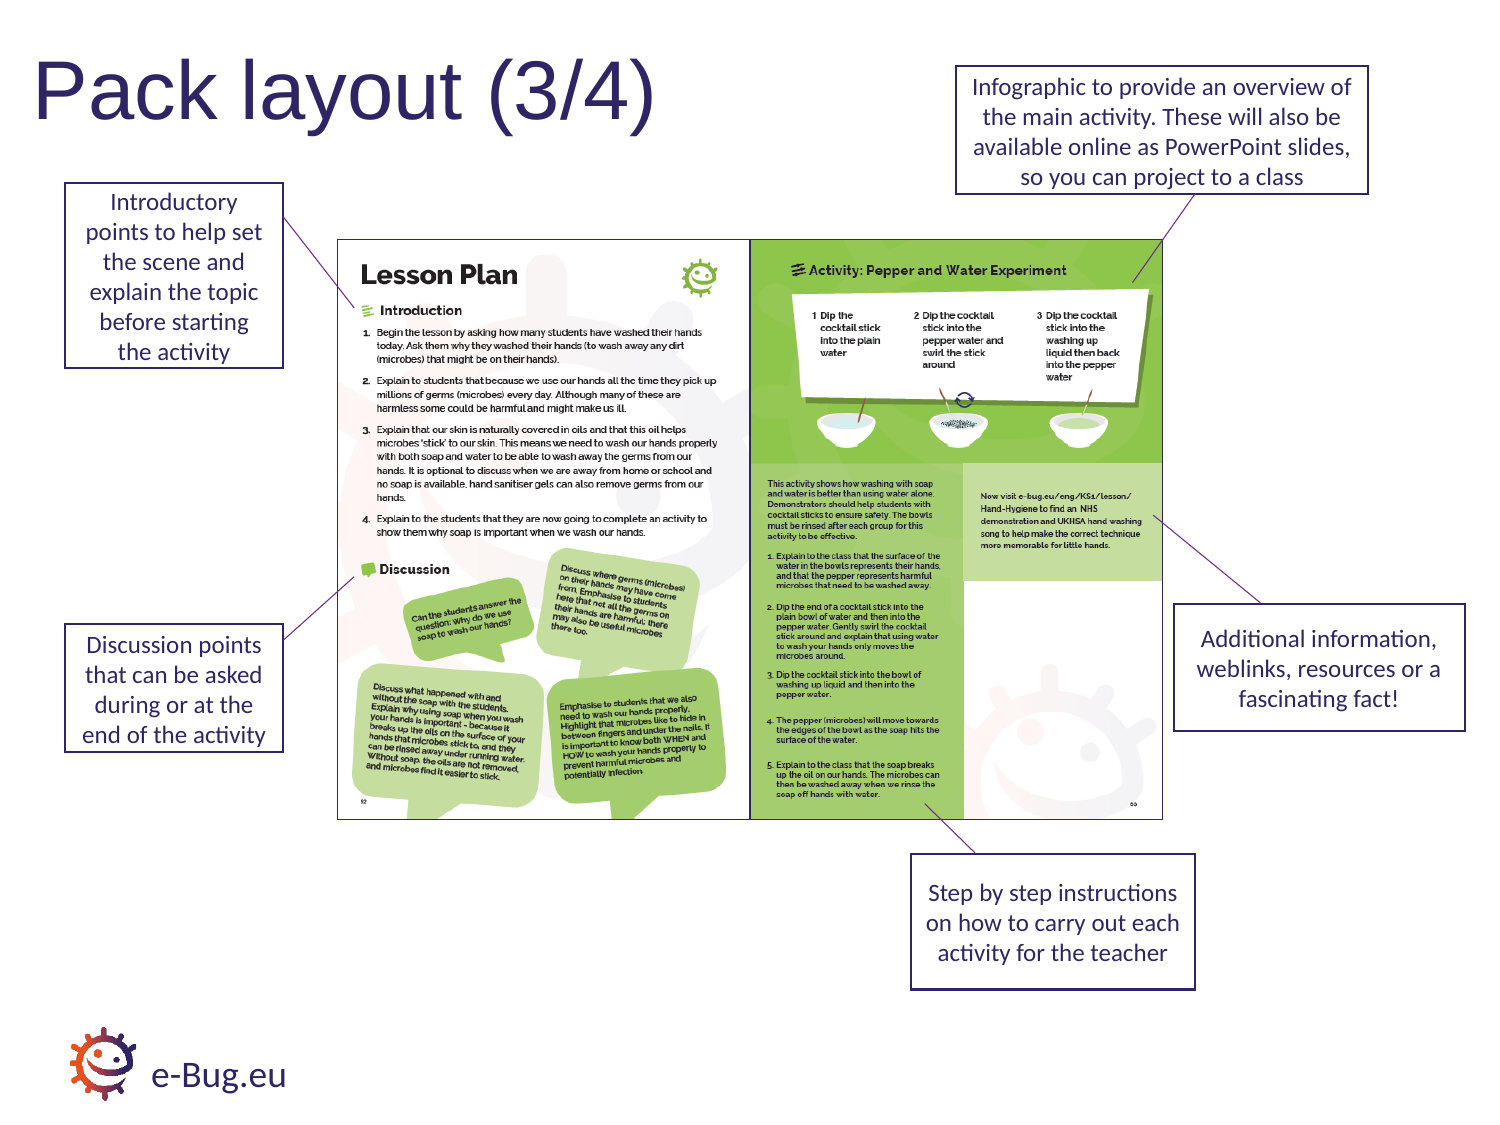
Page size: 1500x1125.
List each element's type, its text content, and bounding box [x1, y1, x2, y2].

footer e-Bug.eu [136, 1042, 643, 1103]
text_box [1153, 515, 1261, 603]
text_box Discussion points that can be asked during or at the end of the activity [64, 623, 284, 753]
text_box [283, 216, 355, 308]
text_box Introductory points to help set the scene and explain the topic before starting the activity [64, 202, 284, 369]
text_box Infographic to provide an overview of the main activity. These will also be available online as PowerPoint slides, so you can project to a class [1312, 65, 1369, 195]
picture [337, 239, 1163, 820]
picture [69, 1027, 137, 1103]
title Pack layout (3/4) [17, 0, 1312, 202]
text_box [924, 803, 975, 853]
text_box Additional information, weblinks, resources or a fascinating fact! [1173, 603, 1466, 732]
text_box Step by step instructions on how to carry out each activity for the teacher [910, 853, 1196, 991]
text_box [1132, 193, 1196, 283]
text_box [283, 576, 355, 641]
